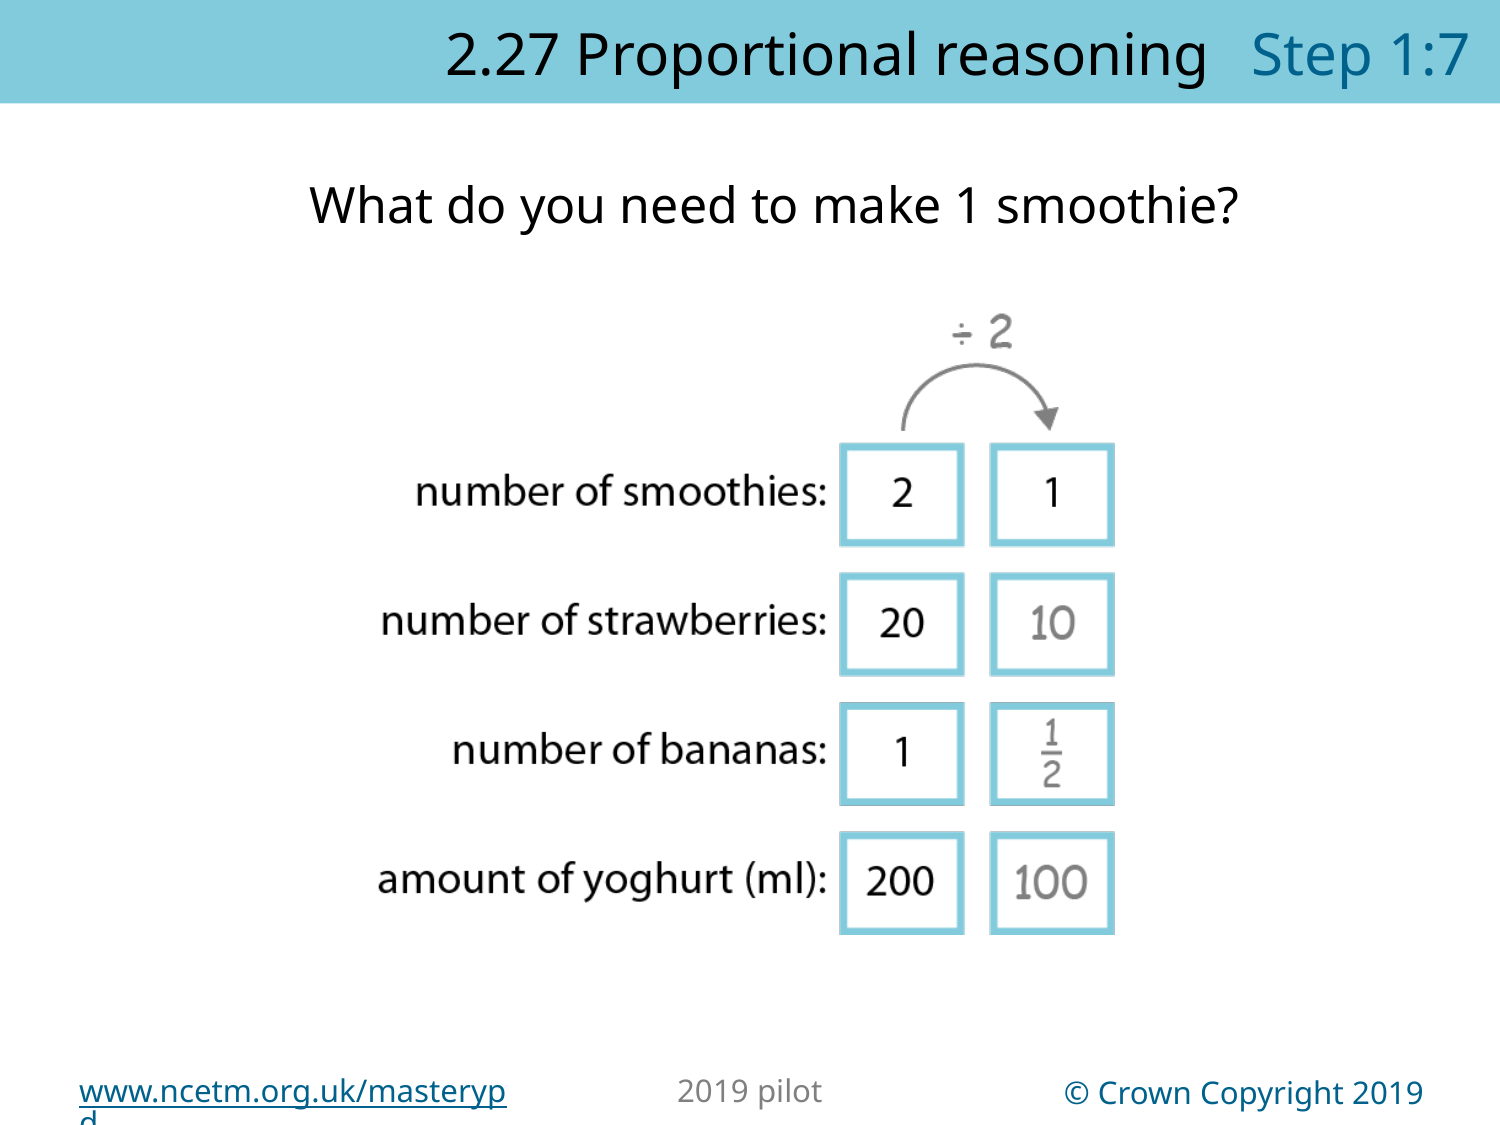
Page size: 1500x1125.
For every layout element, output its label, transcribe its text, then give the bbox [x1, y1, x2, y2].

list 2.27 Proportional reasoning Step 1:7 [0, 0, 1500, 104]
text_box What do you need to make 1 smoothie? [294, 165, 1256, 241]
picture [357, 309, 1142, 935]
